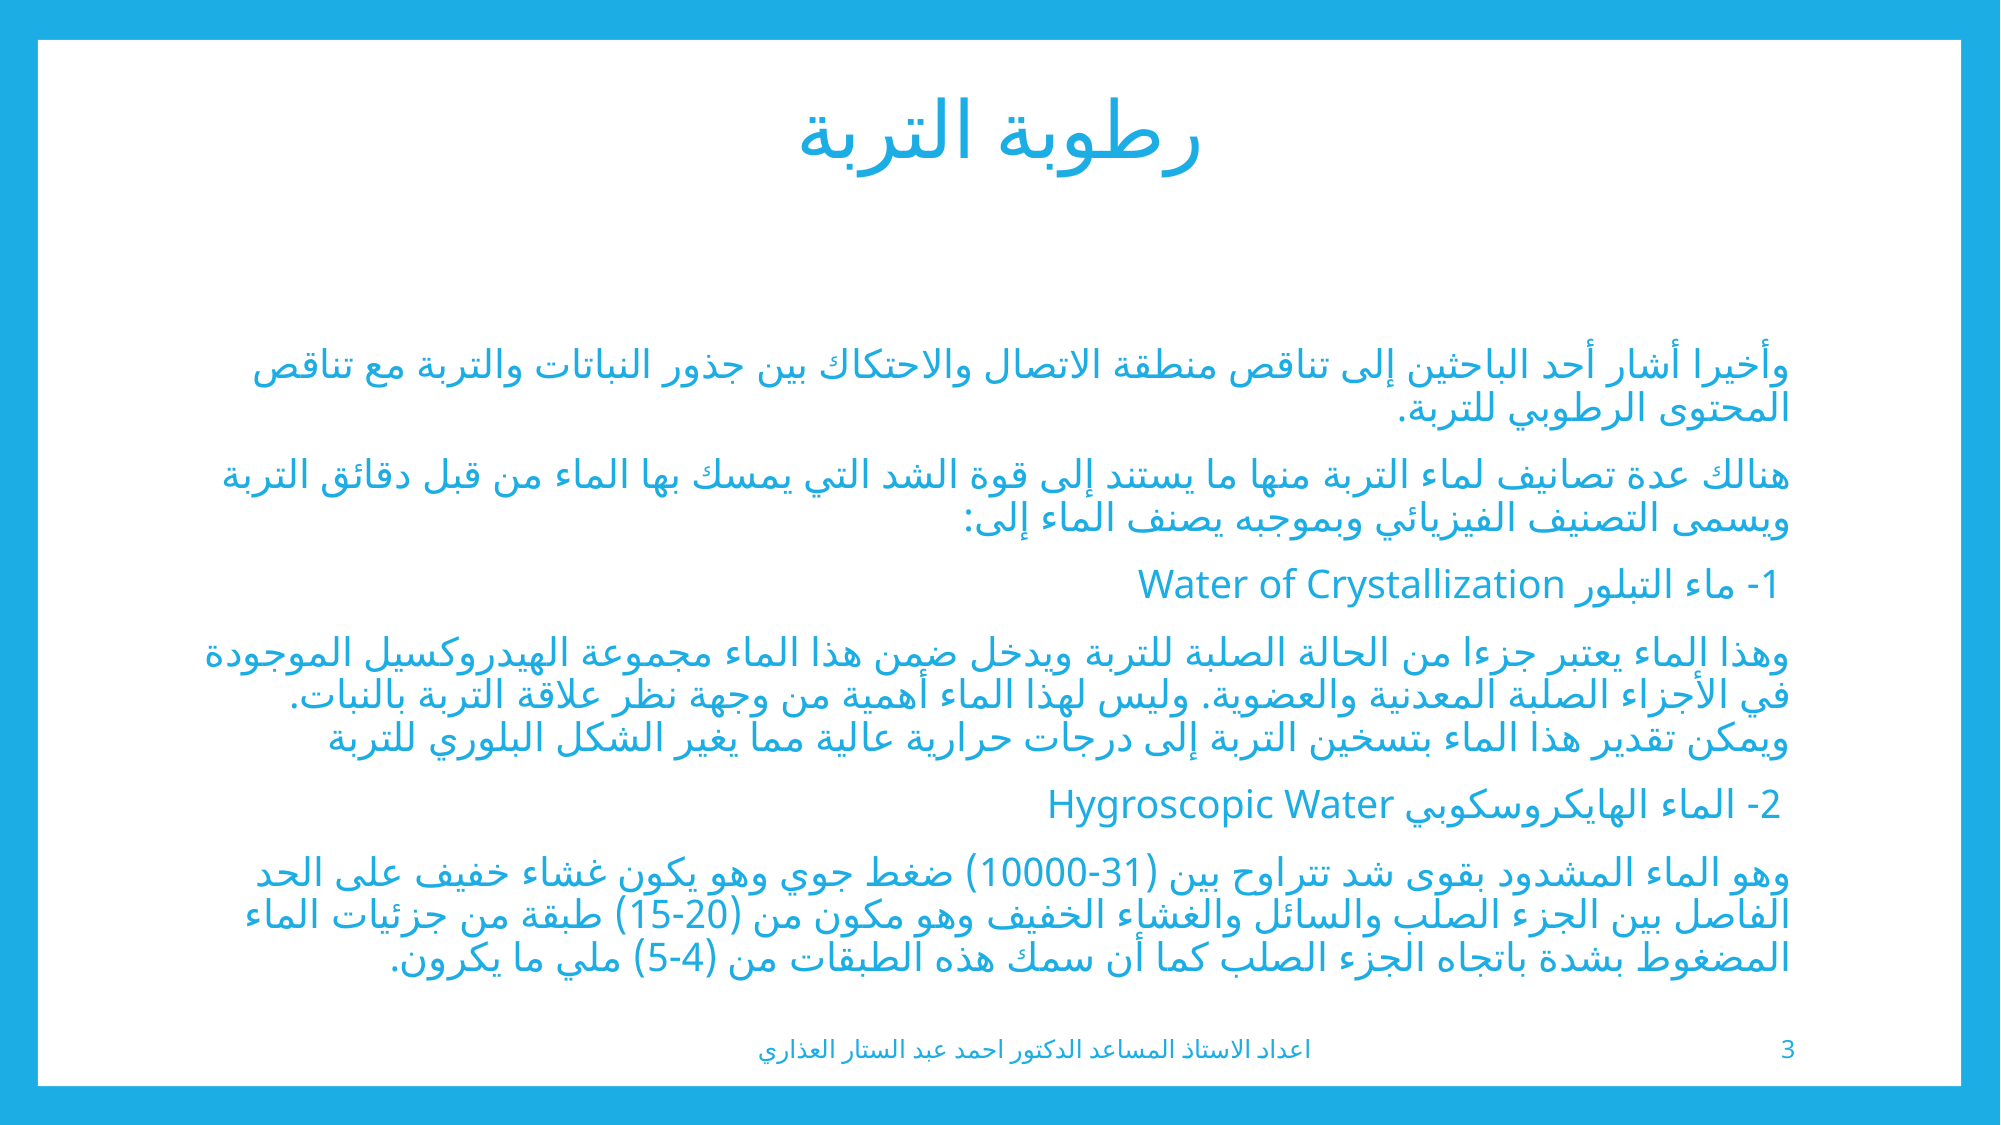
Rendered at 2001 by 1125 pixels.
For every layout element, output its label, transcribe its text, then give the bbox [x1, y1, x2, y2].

title رطوبة التربة [763, 82, 1237, 185]
footer اعداد الاستاذ المساعد الدكتور احمد عبد الستار العذاري [647, 1020, 1422, 1081]
list وأخيرا أشار أحد الباحثين إلى تناقص منطقة الاتصال والاحتكاك بين جذور النباتات والتربة مع تناقص المحتوى الرطوبي للتربة. هنالك عدة تصانيف لماء التربة منها ما يستند إلى قوة الشد التي يمسك بها الماء من قبل دقائق التربة ويسمى التصنيف الفيزيائي وبموجبه يصنف الماء إلى: 1- ماء التبلور Water of Crystallization وهذا الماء يعتبر جزءا من الحالة الصلبة للتربة ويدخل ضمن هذا الماء مجموعة الهيدروكسيل الموجودة في الأجزاء الصلبة المعدنية والعضوية. وليس لهذا الماء أهمية من وجهة نظر علاقة التربة بالنبات. ويمكن تقدير هذا الماء بتسخين التربة إلى درجات حرارية عالية مما يغير الشكل البلوري للتربة 2- الماء الهايكروسكوبي Hygroscopic Water وهو الماء المشدود بقوی شد تتراوح بين (31-10000) ضغط جوي وهو يكون غشاء خفيف على الحد الفاصل بين الجزء الصلب والسائل والغشاء الخفيف وهو مكون من (20-15) طبقة من جزئيات الماء المضغوط بشدة باتجاه الجزء الصلب كما أن سمك هذه الطبقات من (4-5) ملي ما يكرون. [187, 337, 1808, 1000]
slide_number 3 [1530, 1020, 1811, 1081]
